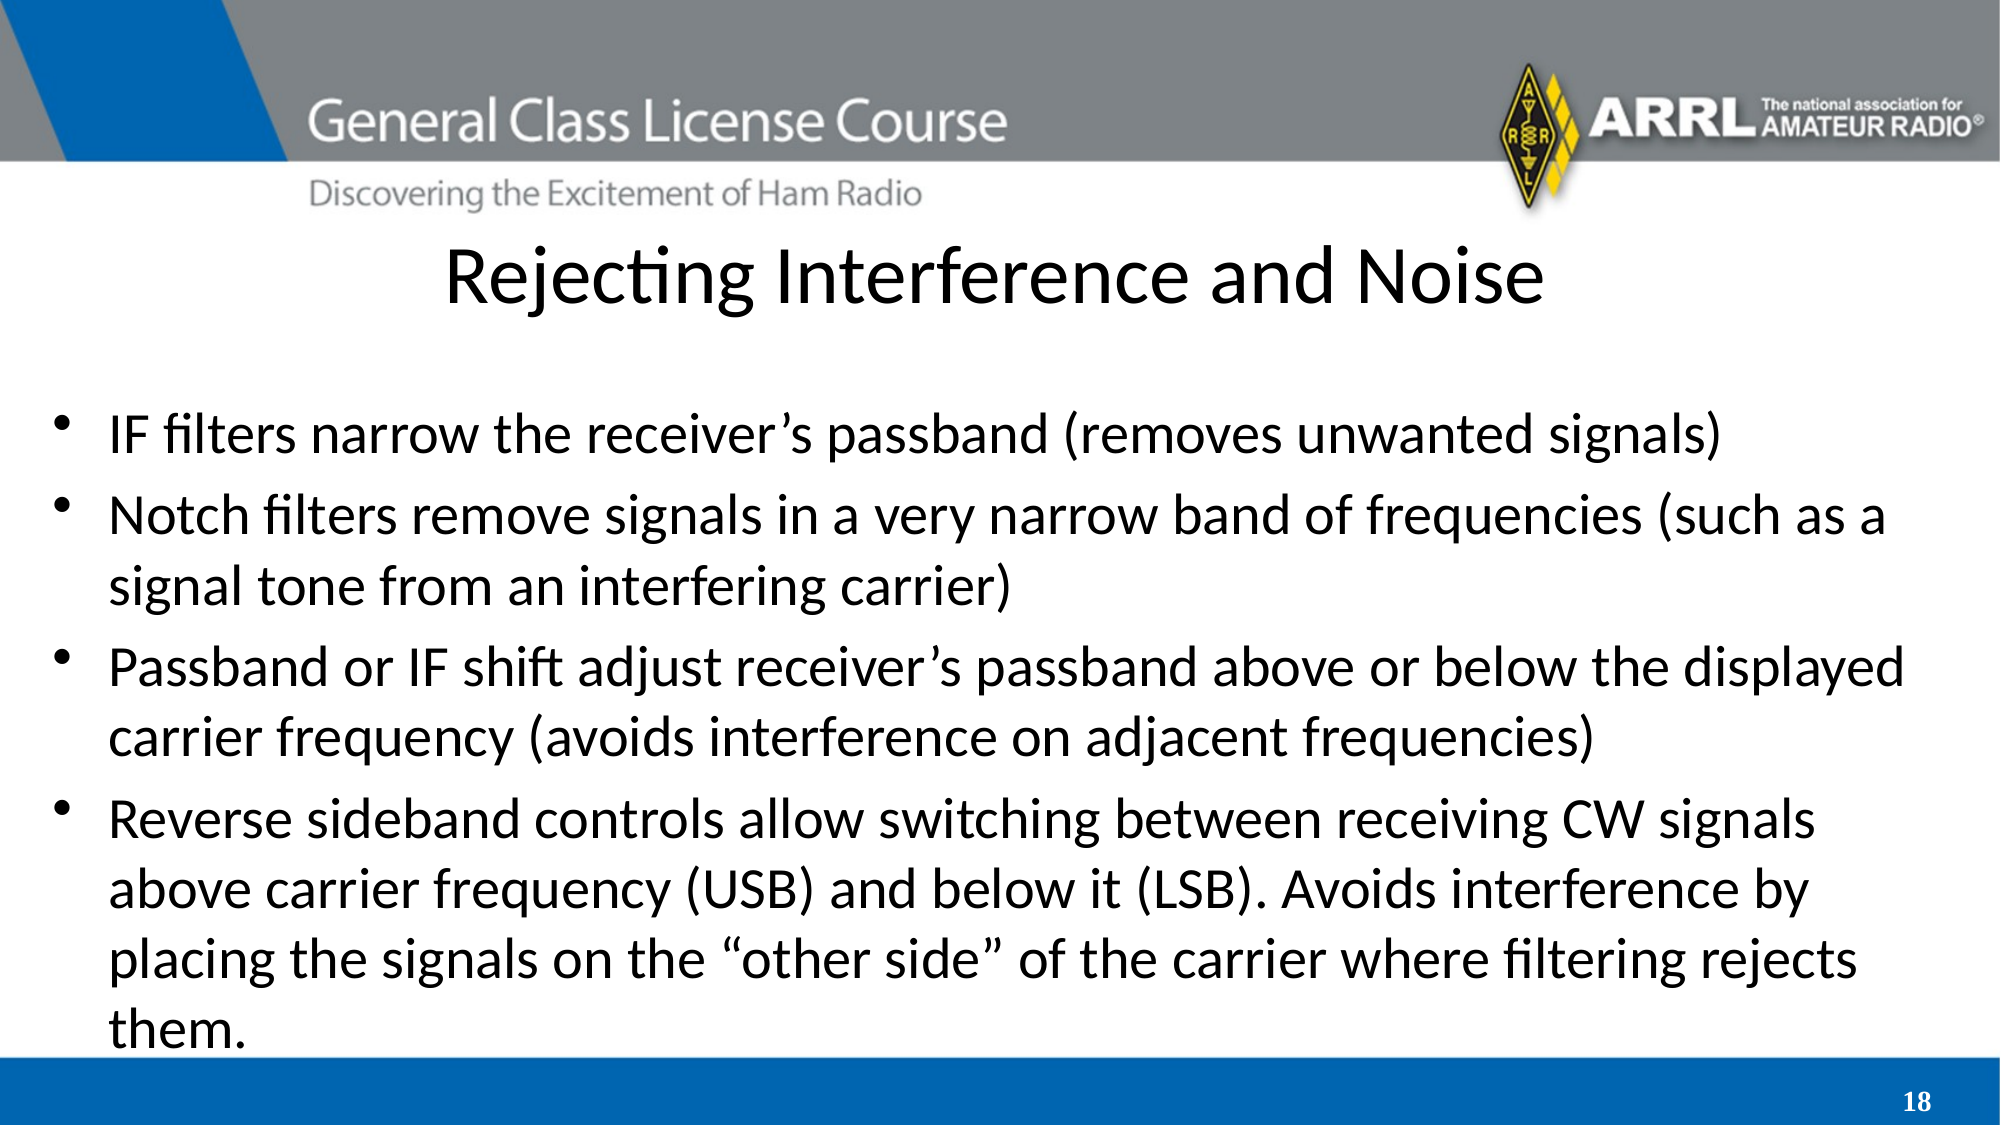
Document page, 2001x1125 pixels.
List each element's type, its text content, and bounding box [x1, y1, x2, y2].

list IF filters narrow the receiver’s passband (removes unwanted signals) Notch filters remove signals in a very narrow band of frequencies (such as a signal tone from an interfering carrier) Passband or IF shift adjust receiver’s passband above or below the displayed carrier frequency (avoids interference on adjacent frequencies) Reverse sideband controls allow switching between receiving CW signals above carrier frequency (USB) and below it (LSB). Avoids interference by placing the signals on the “other side” of the carrier where filtering rejects them. [37, 387, 1963, 1075]
picture [0, 0, 2001, 1125]
title Rejecting Interference and Noise [96, 212, 1897, 356]
